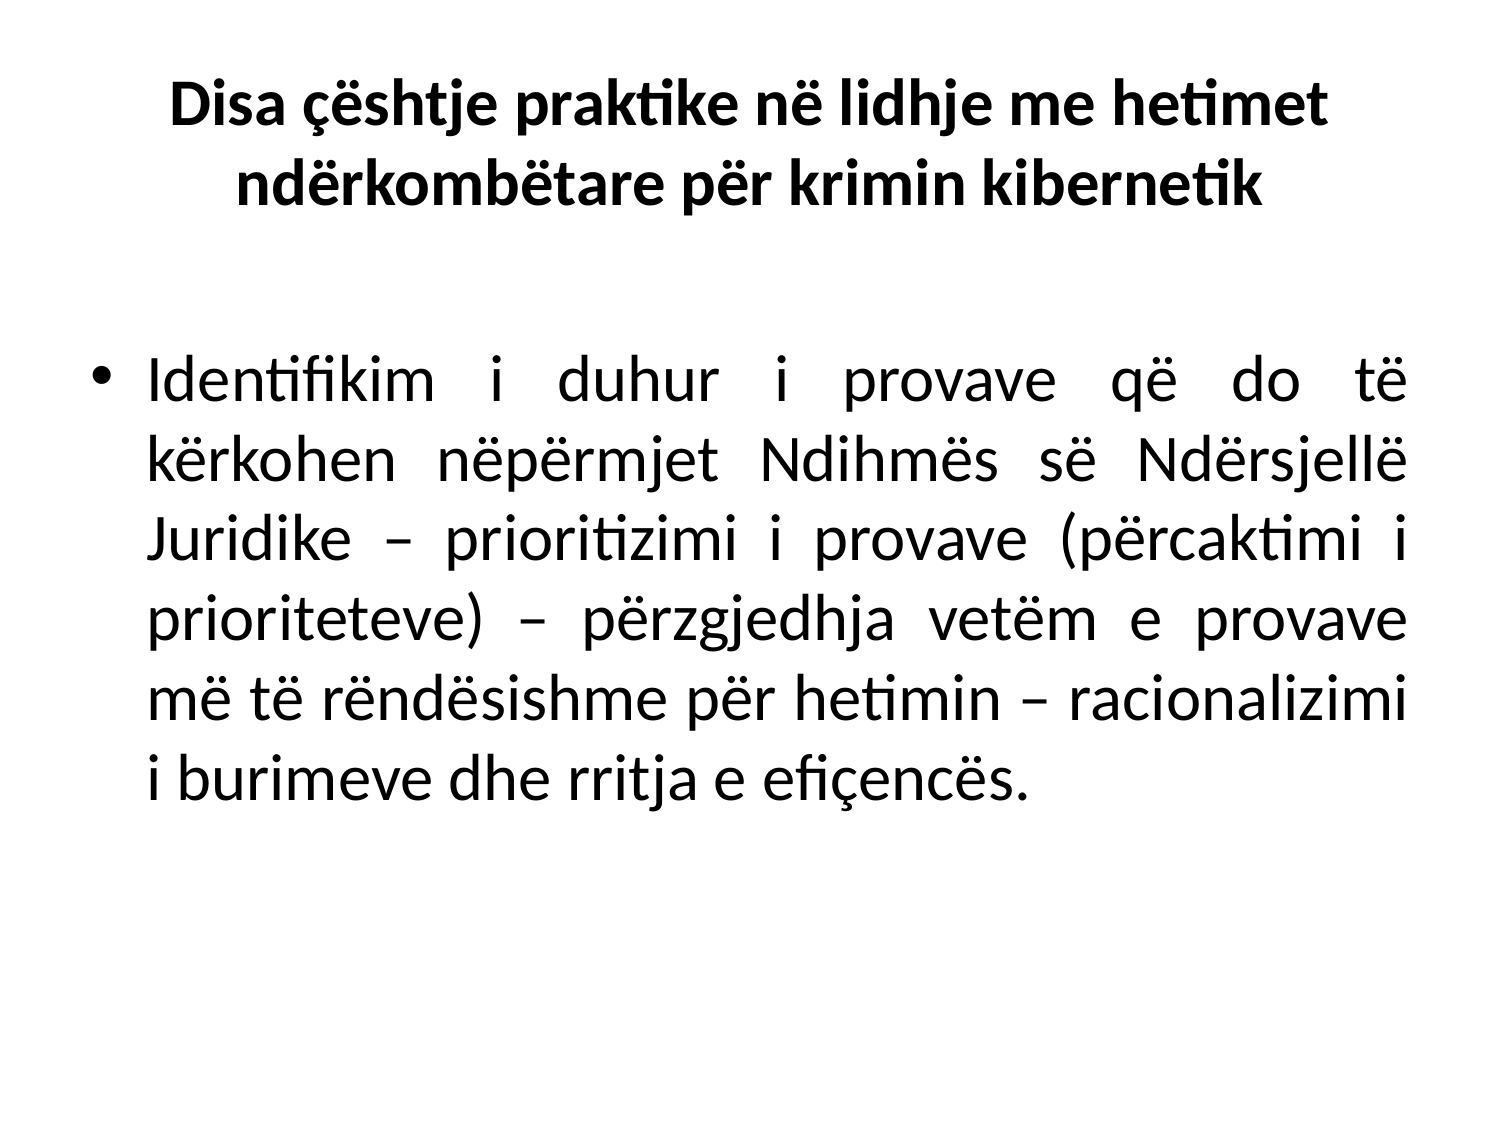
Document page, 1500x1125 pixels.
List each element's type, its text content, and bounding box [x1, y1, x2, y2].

title Disa çështje praktike në lidhje me hetimet ndërkombëtare për krimin kibernetik [74, 44, 1426, 233]
list Identifikim i duhur i provave që do të kërkohen nëpërmjet Ndihmës së Ndërsjellë Juridike – prioritizimi i provave (përcaktimi i prioriteteve) – përzgjedhja vetëm e provave më të rëndësishme për hetimin – racionalizimi i burimeve dhe rritja e efiçencës. [74, 326, 1426, 1006]
